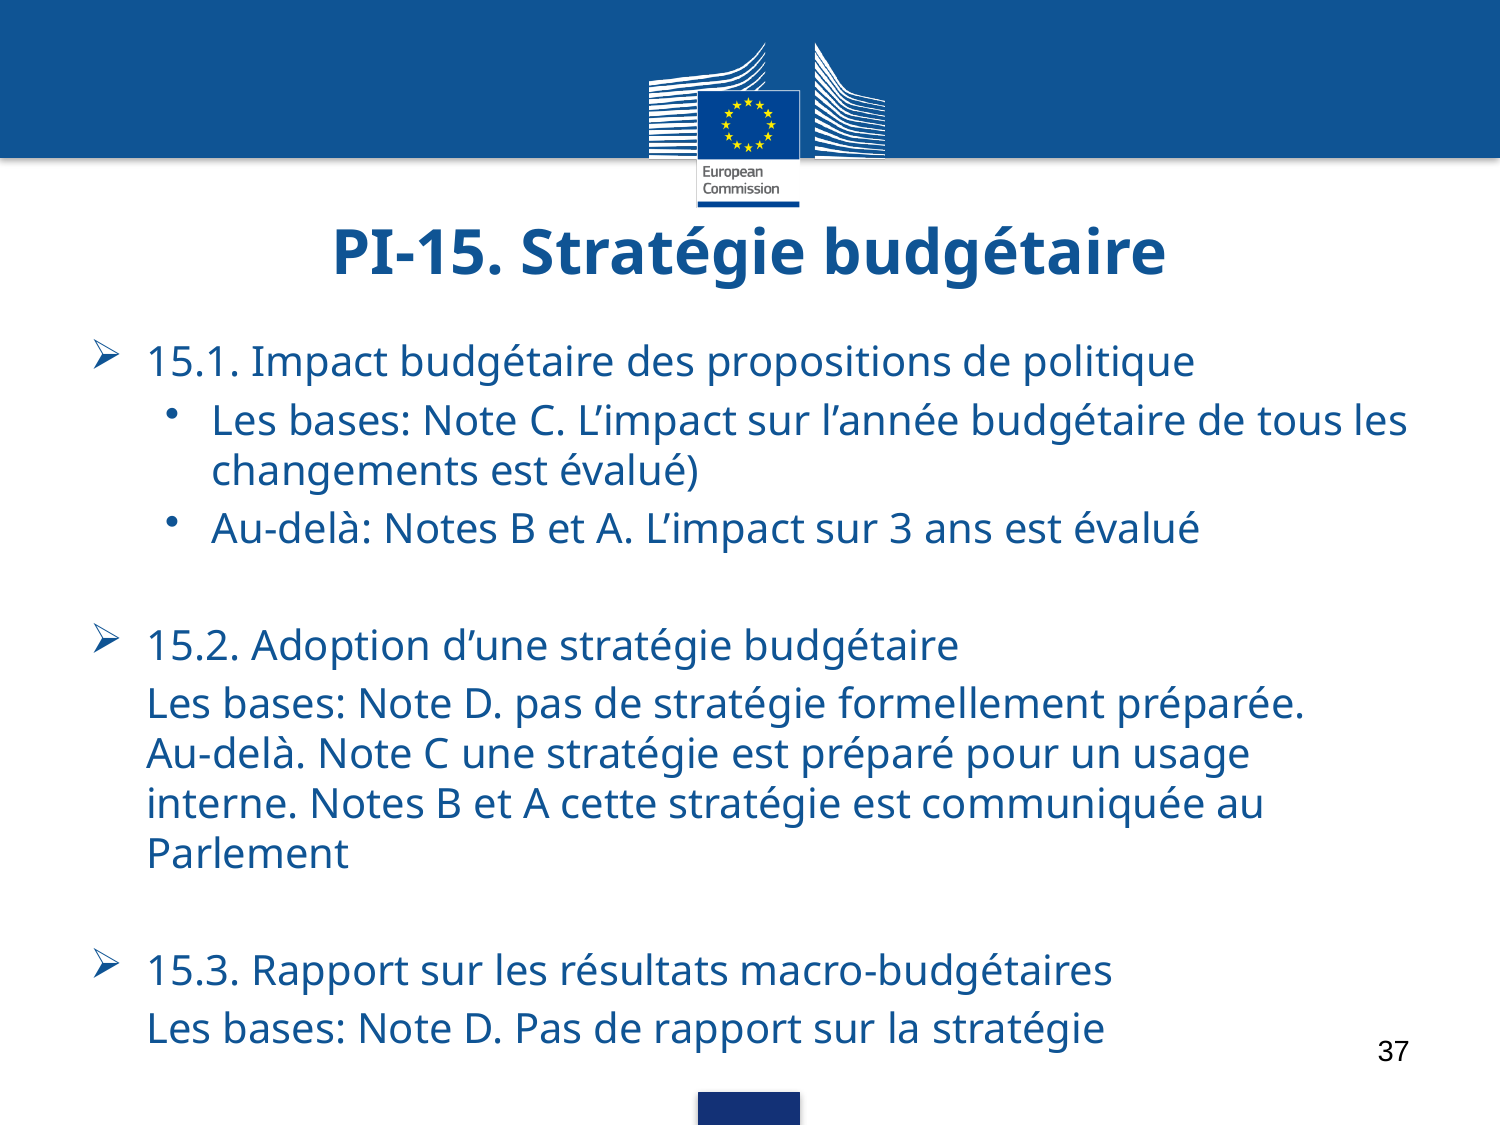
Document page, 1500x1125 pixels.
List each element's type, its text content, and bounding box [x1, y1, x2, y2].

title PI-15. Stratégie budgétaire [74, 186, 1426, 313]
list 15.1. Impact budgétaire des propositions de politique Les bases: Note C. L’impact sur l’année budgétaire de tous les changements est évalué) Au-delà: Notes B et A. L’impact sur 3 ans est évalué 15.2. Adoption d’une stratégie budgétaire Les bases: Note D. pas de stratégie formellement préparée. Au-delà. Note C une stratégie est préparé pour un usage interne. Notes B et A cette stratégie est communiquée au Parlement 15.3. Rapport sur les résultats macro-budgétaires Les bases: Note D. Pas de rapport sur la stratégie [74, 327, 1426, 1025]
picture [649, 42, 885, 186]
slide_number 37 [1074, 1024, 1426, 1103]
